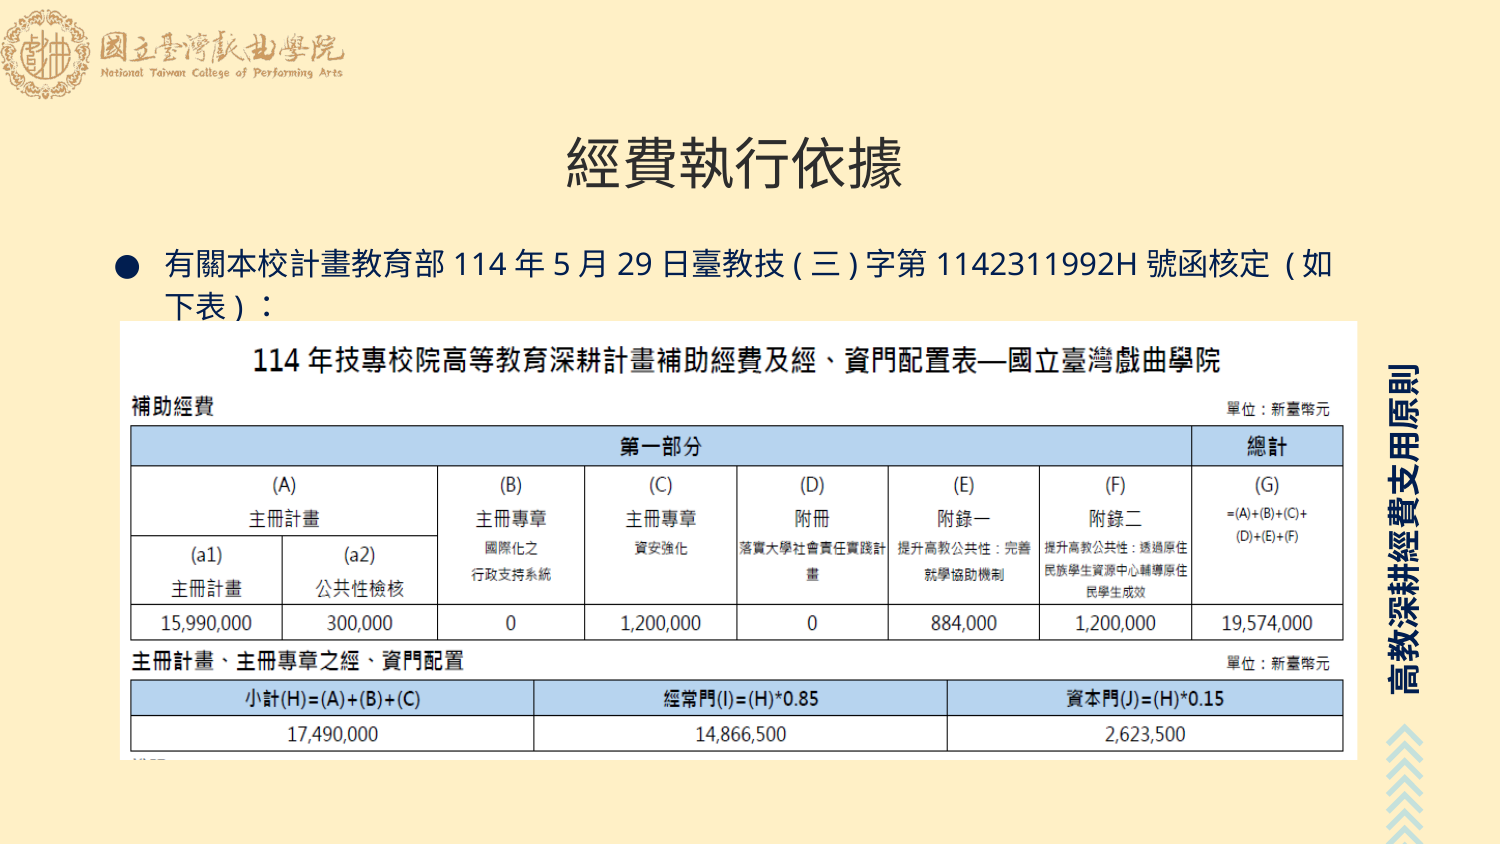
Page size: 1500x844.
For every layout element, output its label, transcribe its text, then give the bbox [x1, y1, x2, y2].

list 經費執行依據 [58, 102, 1387, 779]
picture [0, 6, 355, 103]
title 高教深耕經費支用原則 [1368, 0, 1442, 712]
picture [119, 320, 1358, 761]
text_box 有關本校計畫教育部114年5月29日臺教技(三)字第1142311992H號函核定 (如下表)： [74, 223, 1368, 745]
